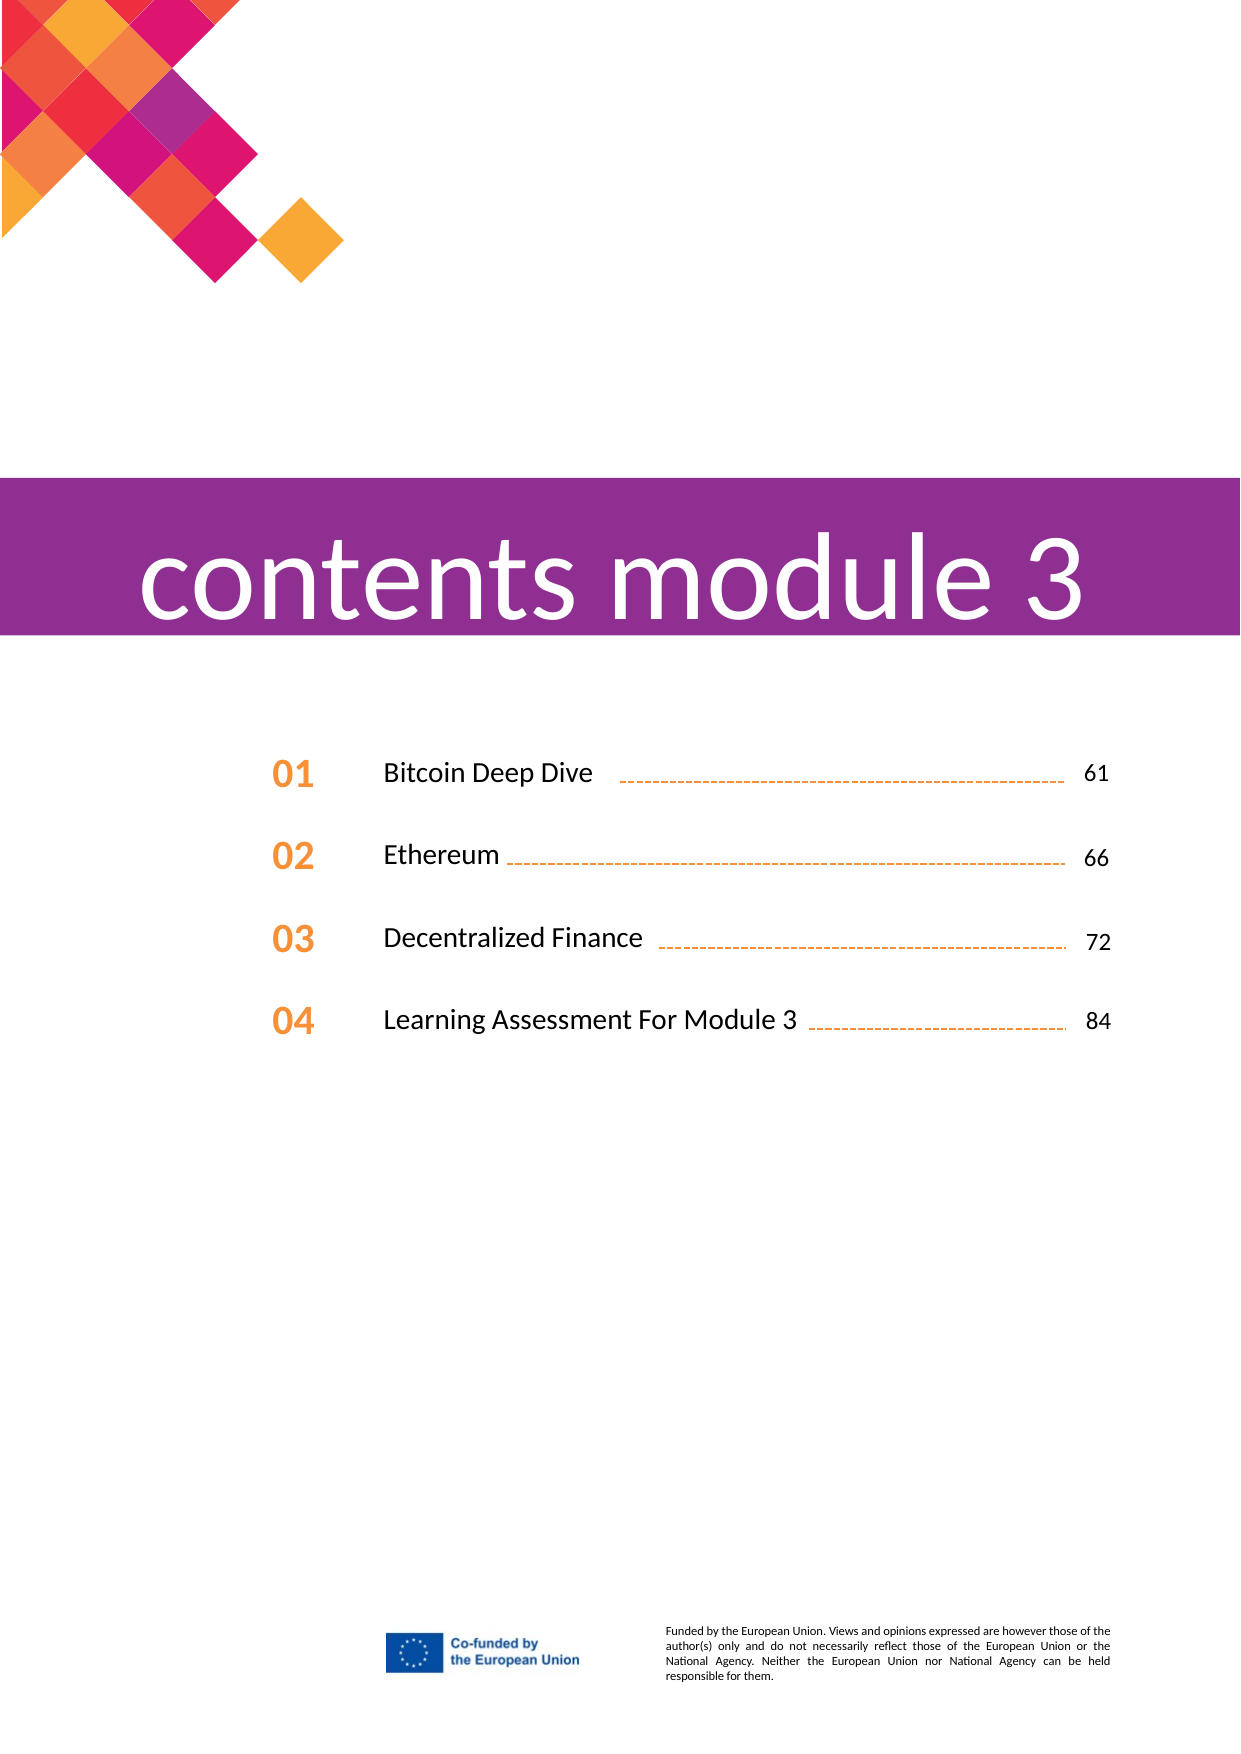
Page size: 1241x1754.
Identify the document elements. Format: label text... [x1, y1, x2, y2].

list 03 [240, 906, 347, 965]
list Ethereum [368, 824, 951, 882]
list 04 [240, 989, 347, 1047]
list 01 [240, 742, 347, 800]
text_box 61 [1050, 742, 1125, 800]
list Decentralized Finance [368, 906, 951, 965]
text_box 84 [1051, 991, 1127, 1049]
text_box contents module 3 [123, 486, 1175, 647]
text_box 72 [1051, 912, 1127, 970]
list Bitcoin Deep Dive [368, 742, 1021, 800]
picture [386, 1630, 581, 1676]
text_box 66 [1050, 828, 1125, 886]
list Learning Assessment For Module 3 [368, 989, 951, 1047]
list 02 [240, 824, 347, 882]
